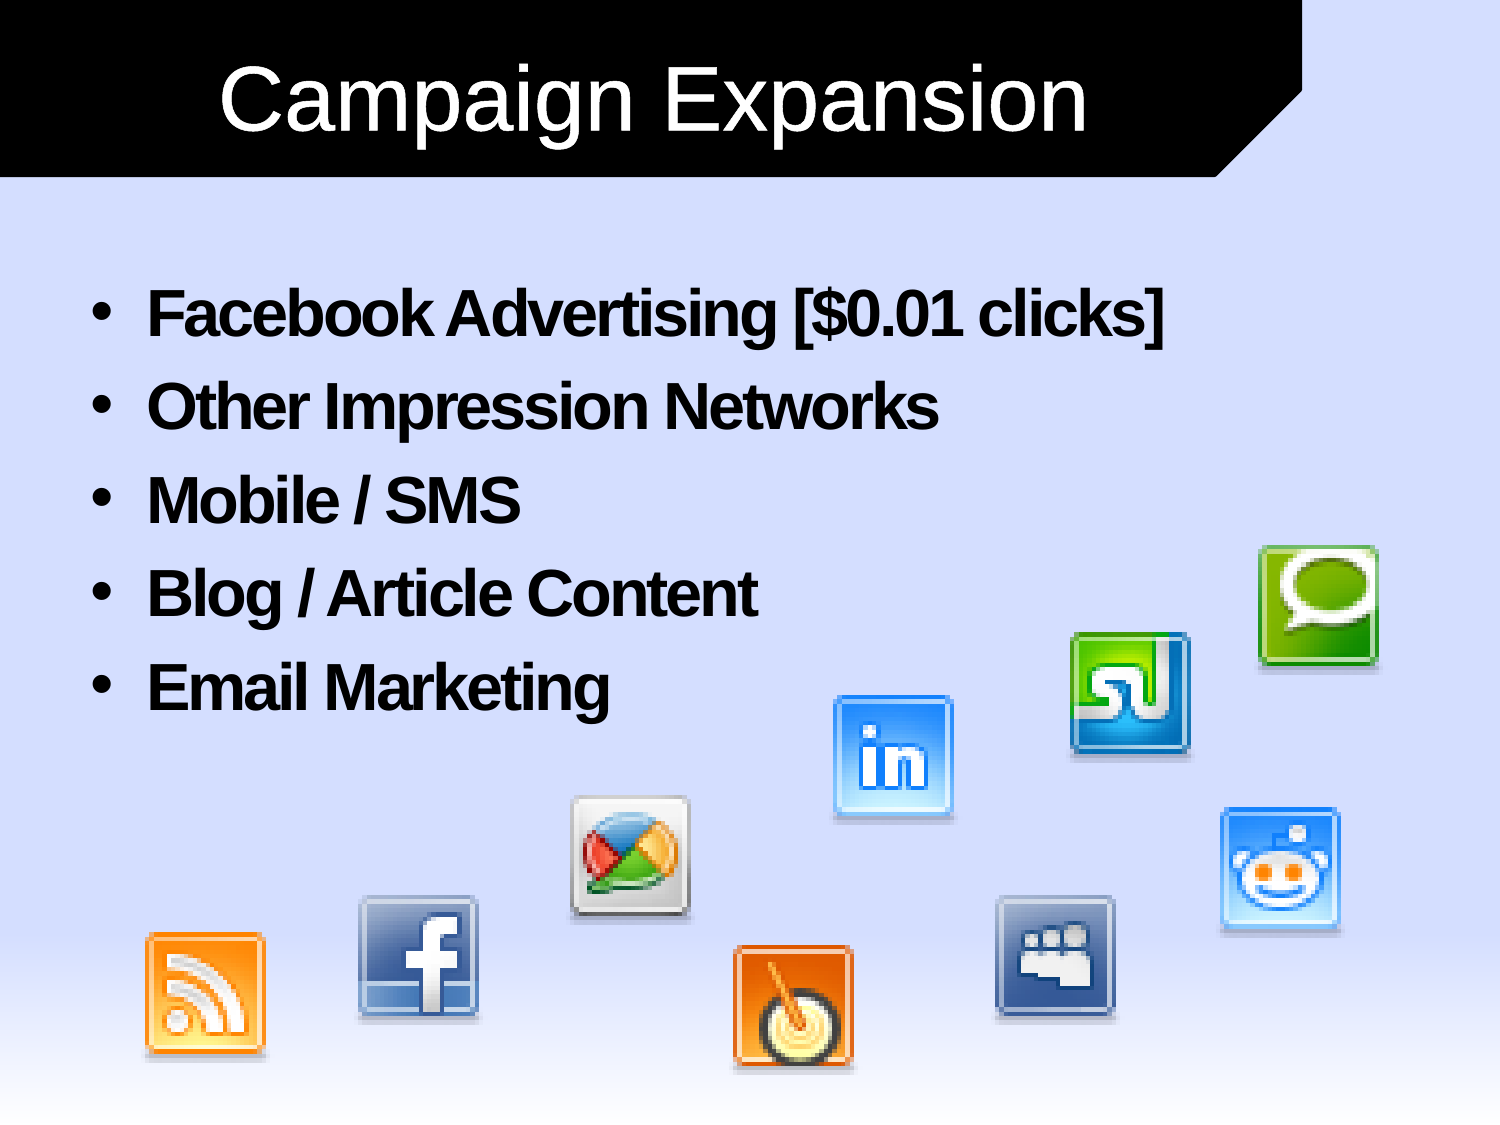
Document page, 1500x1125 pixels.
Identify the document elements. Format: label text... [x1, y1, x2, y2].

picture [824, 687, 963, 826]
list Facebook Advertising [$0.01 clicks] Other Impression Networks Mobile / SMS Blog / Article Content Email Marketing [75, 262, 1425, 1005]
picture [562, 787, 701, 926]
picture [349, 887, 488, 1026]
picture [1062, 624, 1201, 763]
picture [724, 937, 863, 1076]
picture [1212, 799, 1351, 938]
title Campaign Expansion [8, 0, 1300, 188]
picture [1249, 537, 1388, 676]
picture [987, 887, 1126, 1026]
picture [137, 924, 276, 1063]
